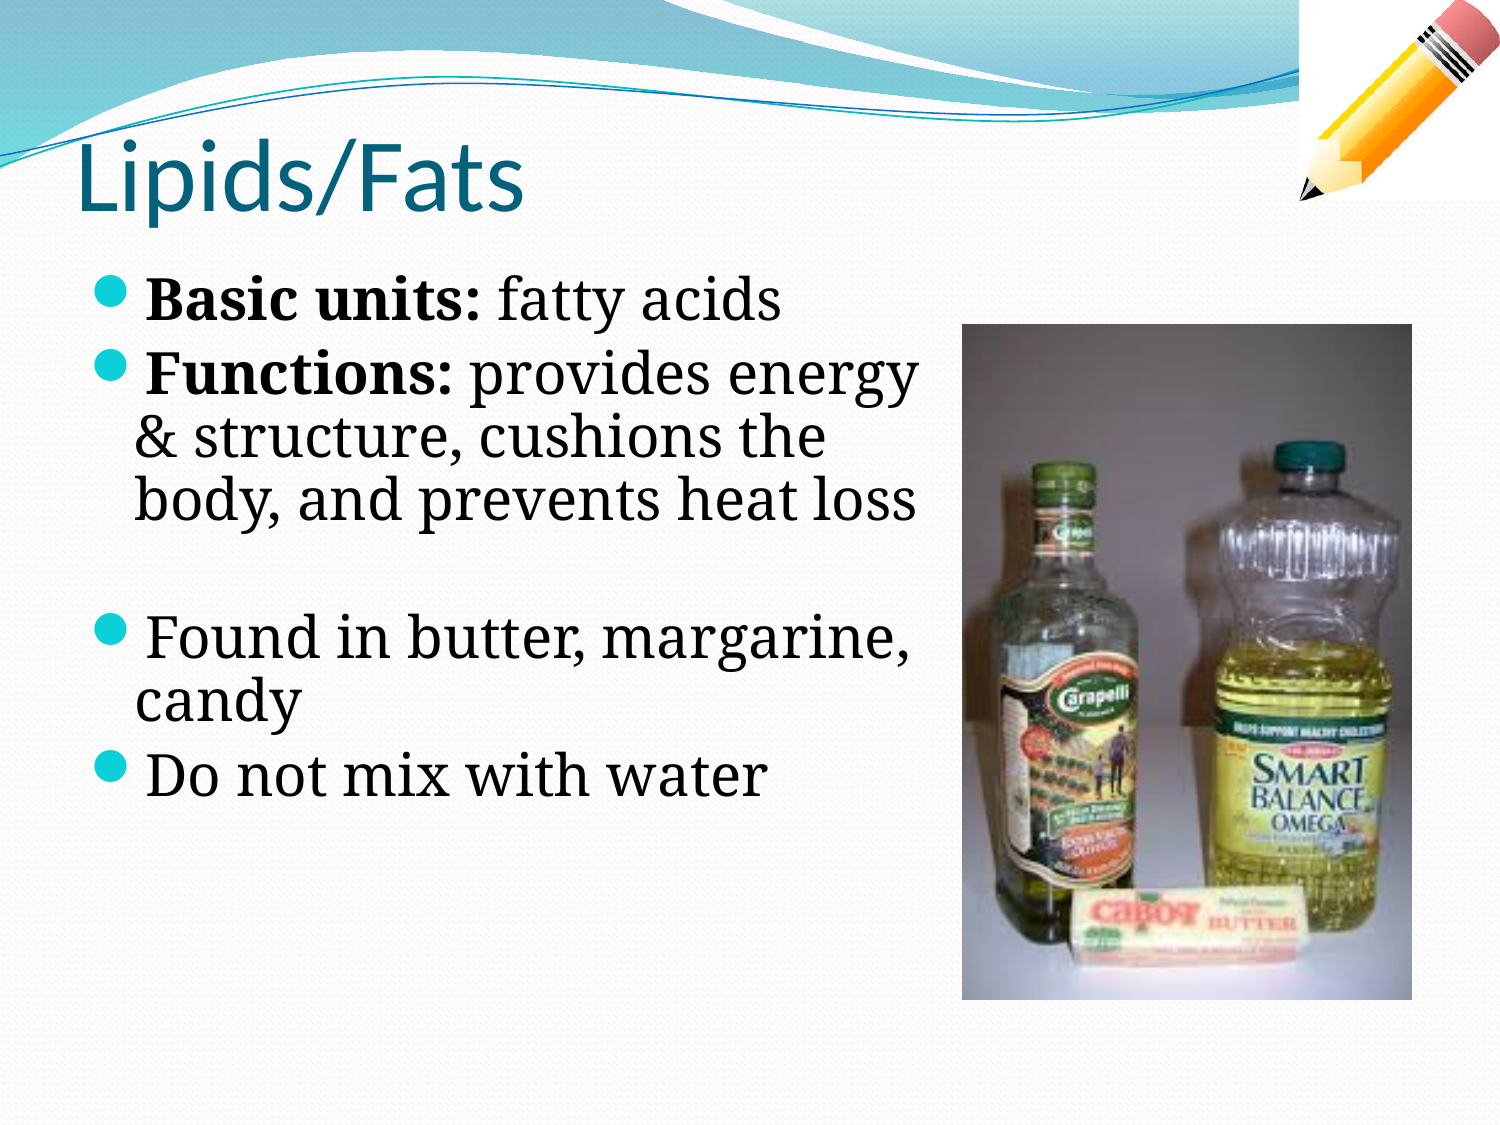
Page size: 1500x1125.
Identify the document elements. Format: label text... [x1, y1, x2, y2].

title Lipids/Fats [75, 45, 1425, 233]
picture [1298, 0, 1500, 201]
list Basic units: fatty acids Functions: provides energy & structure, cushions the body, and prevents heat loss Found in butter, margarine, candy Do not mix with water [75, 262, 963, 1007]
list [962, 324, 1412, 1001]
